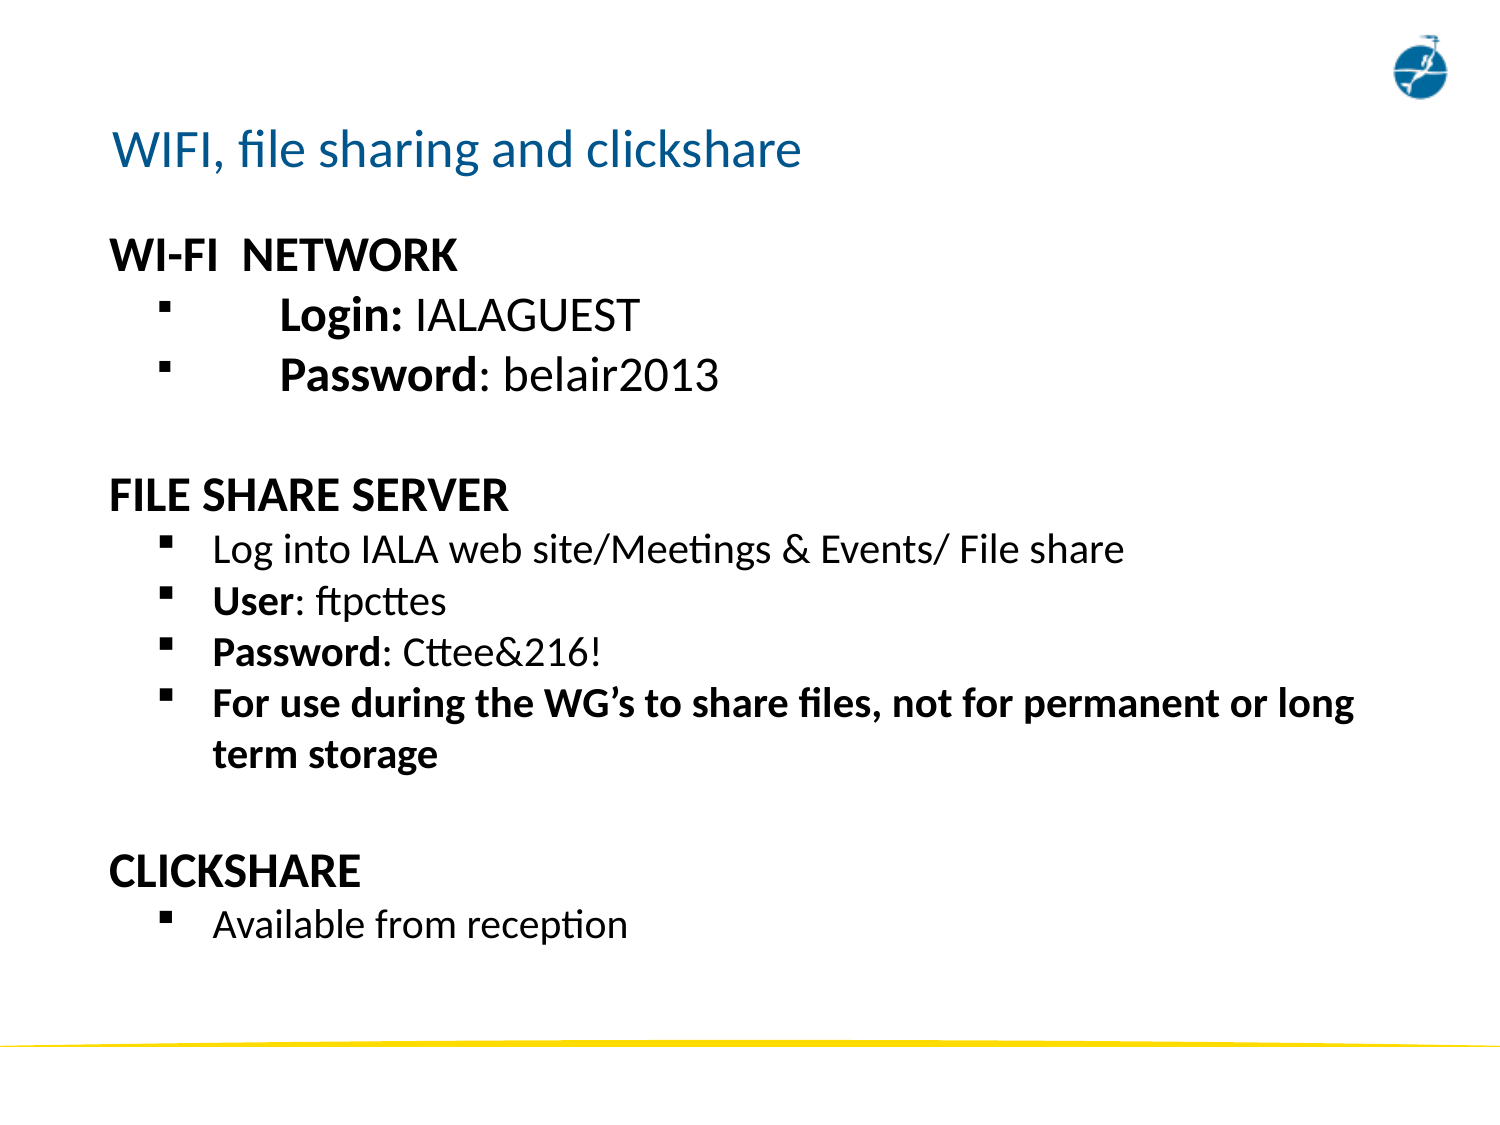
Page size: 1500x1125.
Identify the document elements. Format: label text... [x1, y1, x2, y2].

title WIFI, file sharing and clickshare [112, 25, 1388, 179]
text_box WI-FI NETWORK Login: IALAGUEST Password: belair2013 FILE SHARE SERVER Log into IALA web site/Meetings & Events/ File share User: ftpcttes Password: Cttee&216! For use during the WG’s to share files, not for permanent or long term storage CLICKSHARE Available from reception [94, 213, 1442, 955]
